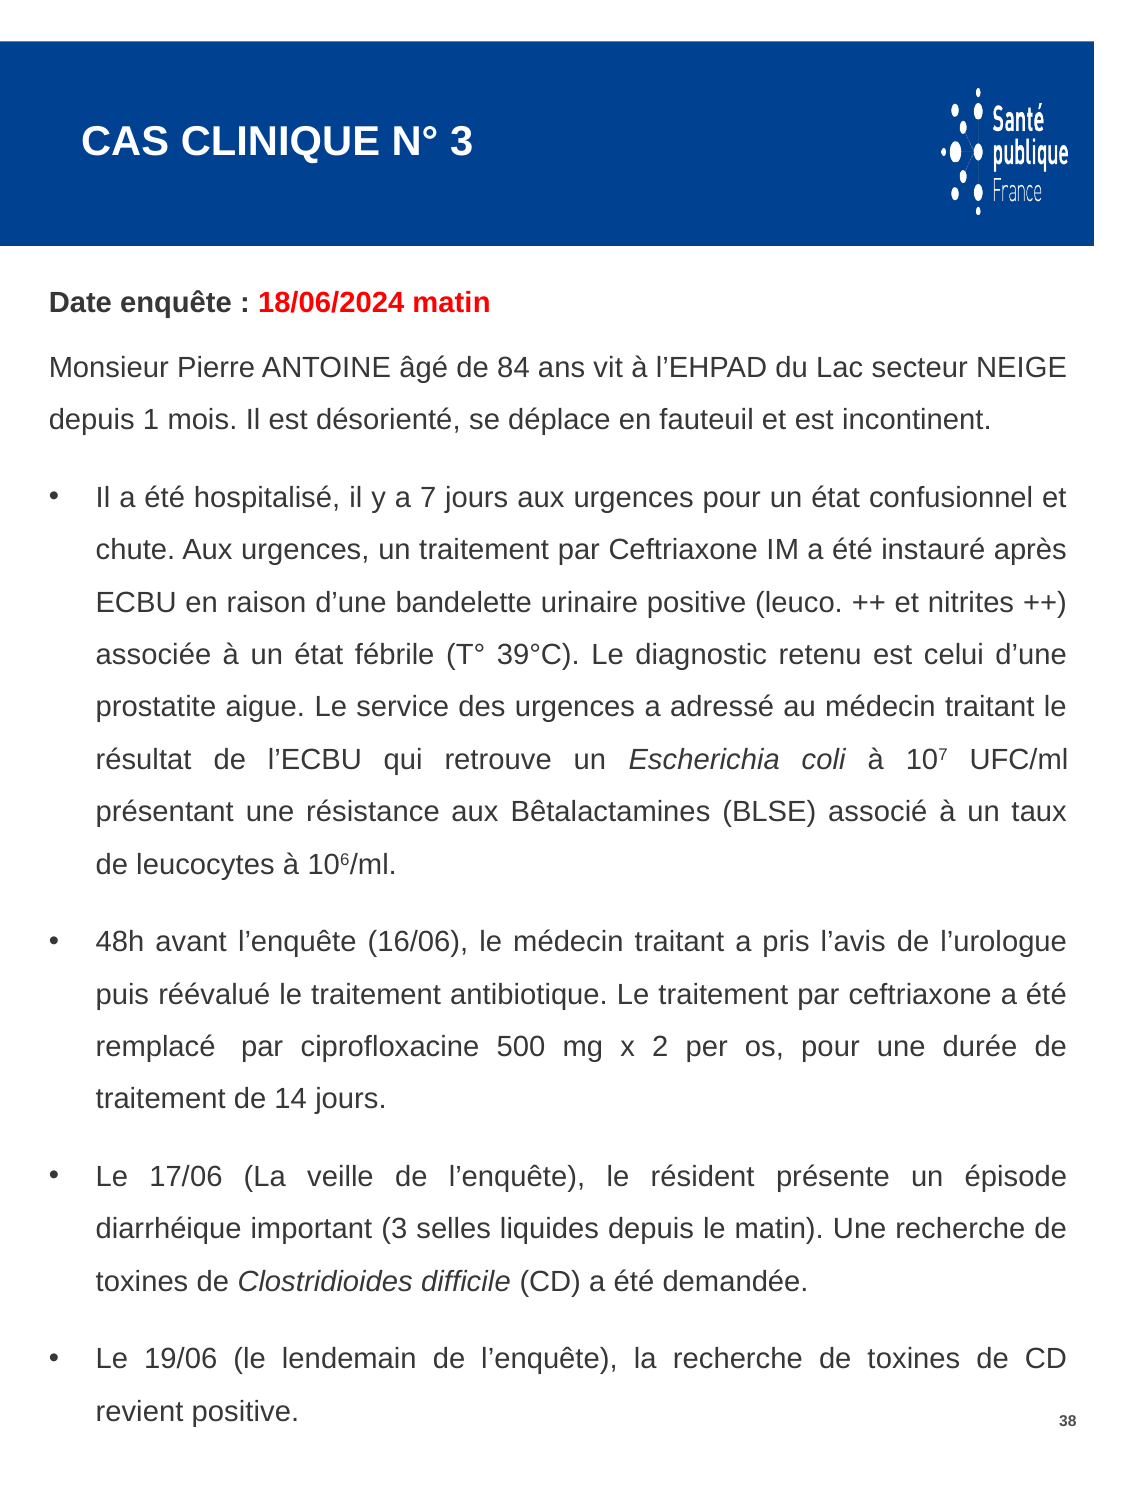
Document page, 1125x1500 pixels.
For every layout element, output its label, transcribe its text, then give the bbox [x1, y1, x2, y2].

list Date enquête : 18/06/2024 matin Monsieur Pierre ANTOINE âgé de 84 ans vit à l’EHPAD du Lac secteur NEIGE depuis 1 mois. Il est désorienté, se déplace en fauteuil et est incontinent. Il a été hospitalisé, il y a 7 jours aux urgences pour un état confusionnel et chute. Aux urgences, un traitement par Ceftriaxone IM a été instauré après ECBU en raison d’une bandelette urinaire positive (leuco. ++ et nitrites ++) associée à un état fébrile (T° 39°C). Le diagnostic retenu est celui d’une prostatite aigue. Le service des urgences a adressé au médecin traitant le résultat de l’ECBU qui retrouve un Escherichia coli à 107 UFC/ml présentant une résistance aux Bêtalactamines (BLSE) associé à un taux de leucocytes à 106/ml. 48h avant l’enquête (16/06), le médecin traitant a pris l’avis de l’urologue puis réévalué le traitement antibiotique. Le traitement par ceftriaxone a été remplacé par ciprofloxacine 500 mg x 2 per os, pour une durée de traitement de 14 jours. Le 17/06 (La veille de l’enquête), le résident présente un épisode diarrhéique important (3 selles liquides depuis le matin). Une recherche de toxines de Clostridioides difficile (CD) a été demandée. Le 19/06 (le lendemain de l’enquête), la recherche de toxines de CD revient positive. [42, 265, 1075, 1459]
picture [941, 88, 1068, 215]
title Cas clinique n° 3 [75, 41, 908, 246]
